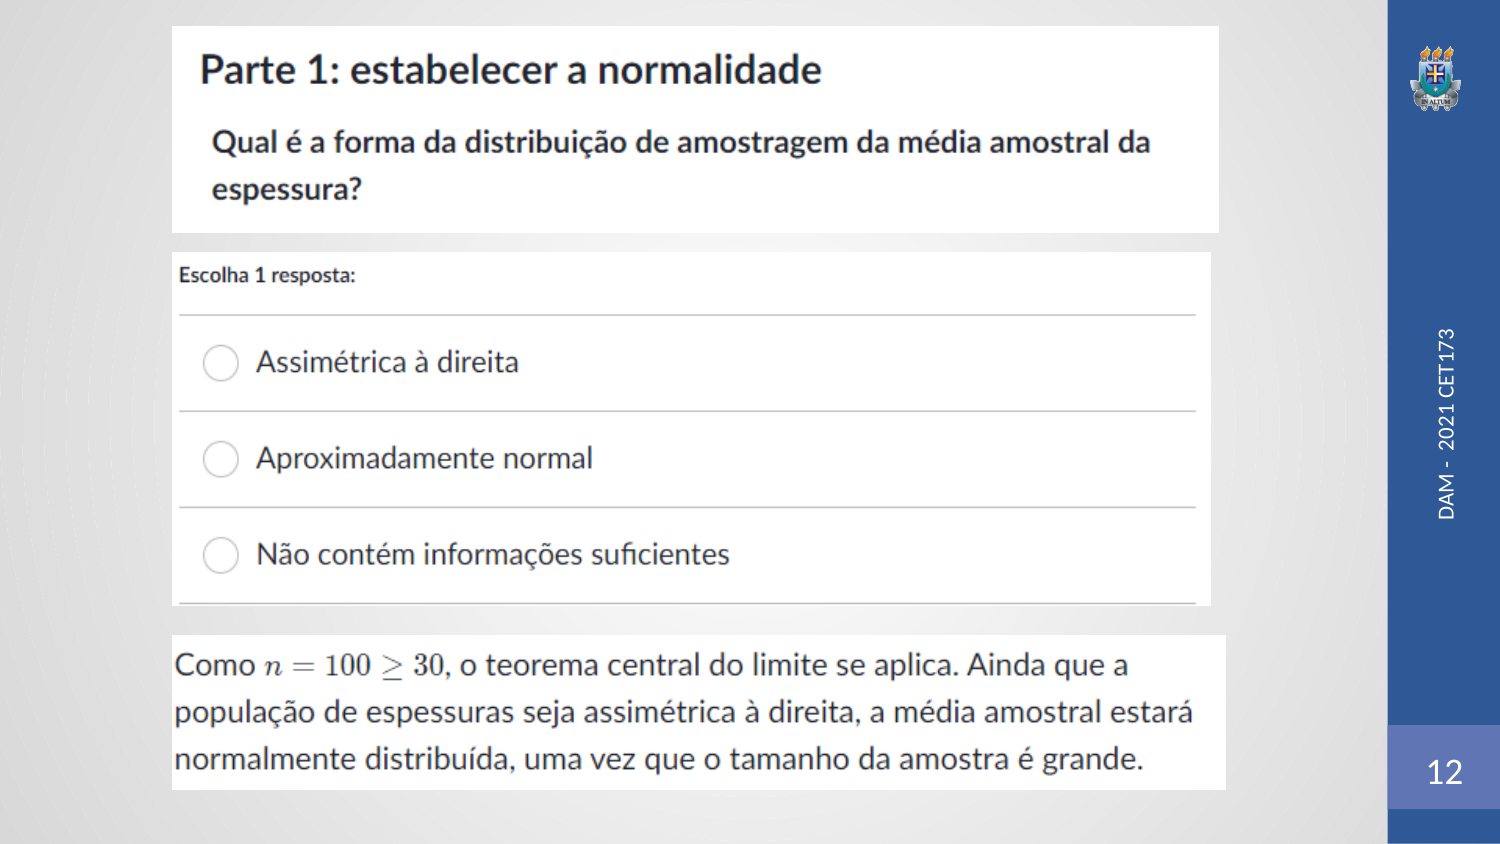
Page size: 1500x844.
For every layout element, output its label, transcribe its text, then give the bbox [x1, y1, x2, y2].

text_box <número> [1399, 744, 1490, 794]
picture [171, 252, 1211, 606]
picture [1410, 46, 1461, 111]
picture [171, 635, 1226, 791]
picture [171, 26, 1220, 234]
